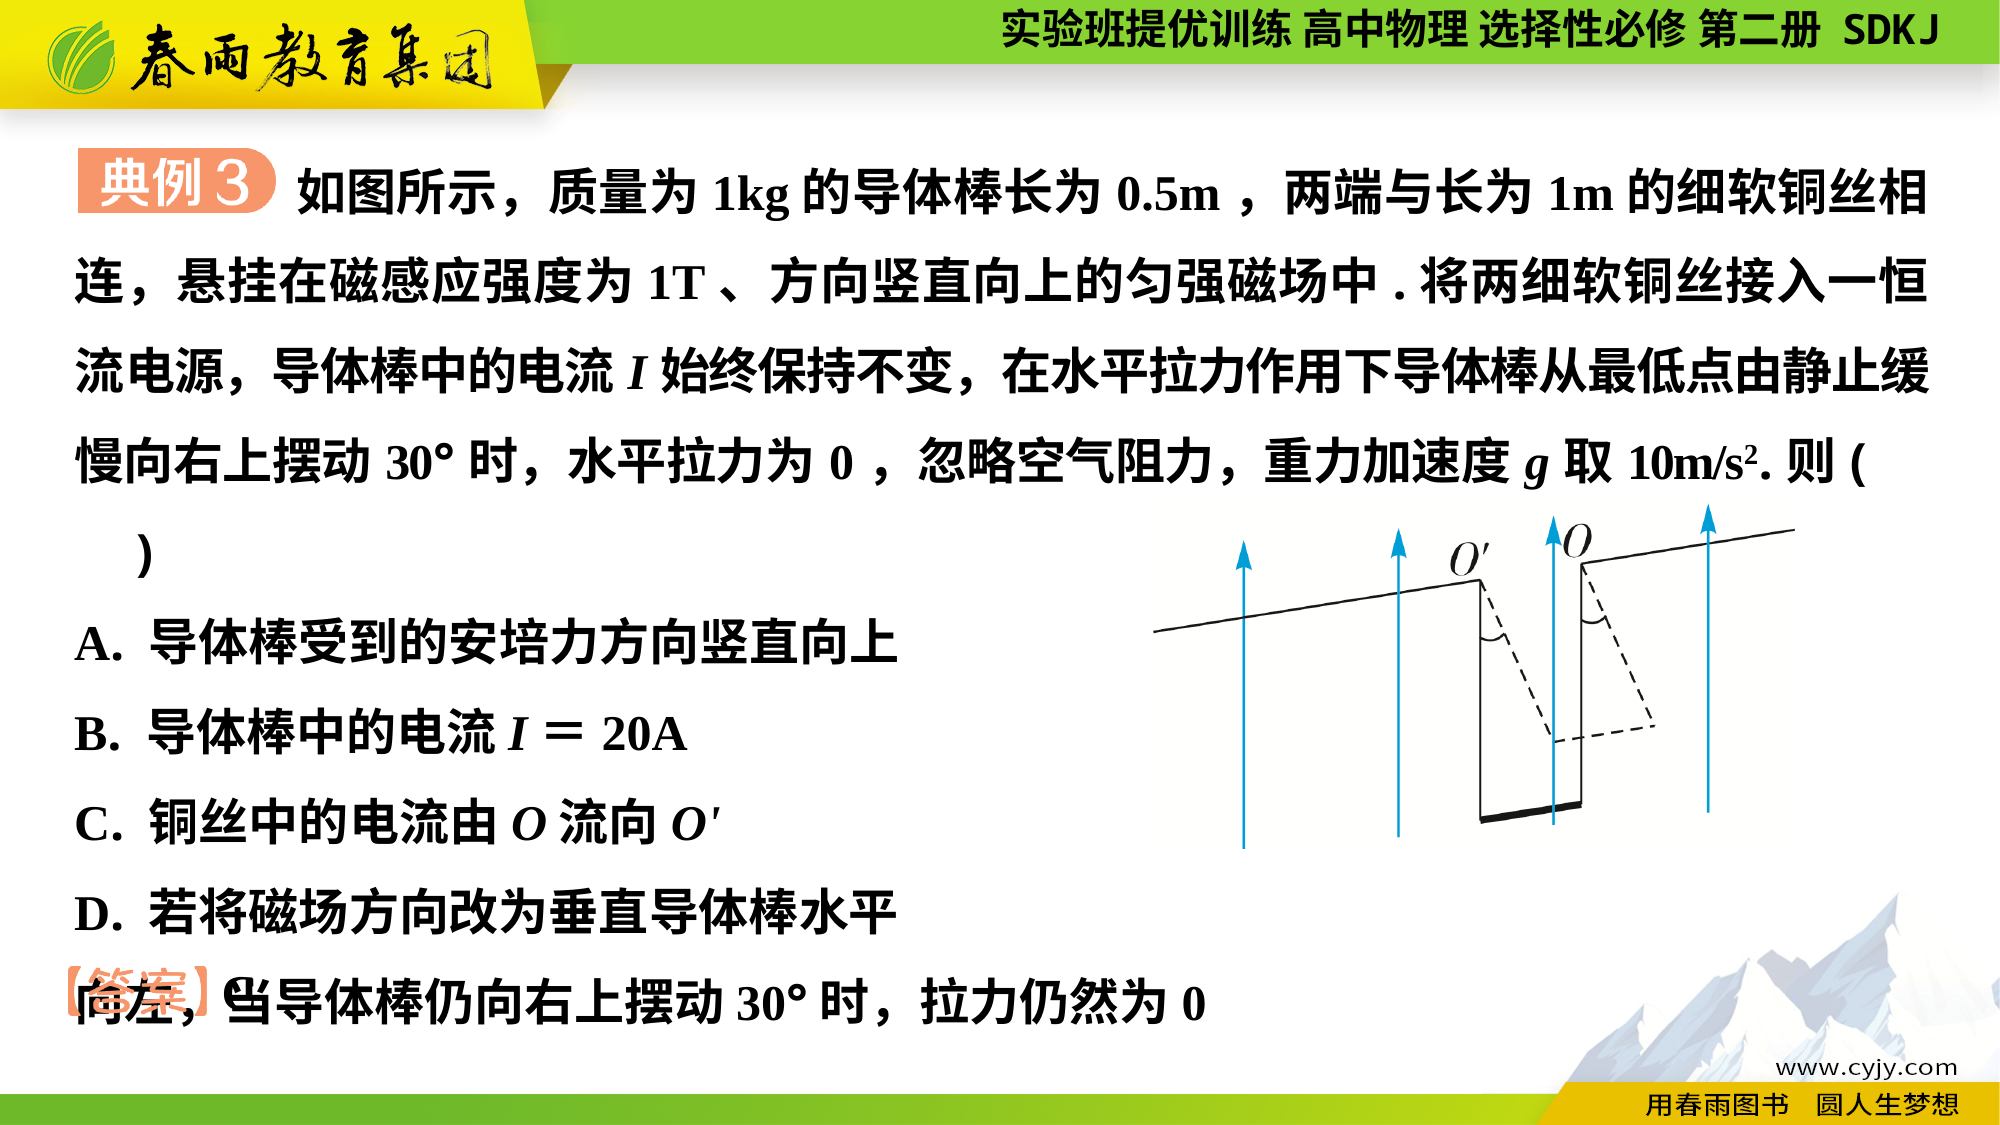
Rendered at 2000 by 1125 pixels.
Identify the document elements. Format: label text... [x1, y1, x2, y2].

text_box C [206, 953, 273, 1029]
picture [0, 0, 2000, 1125]
